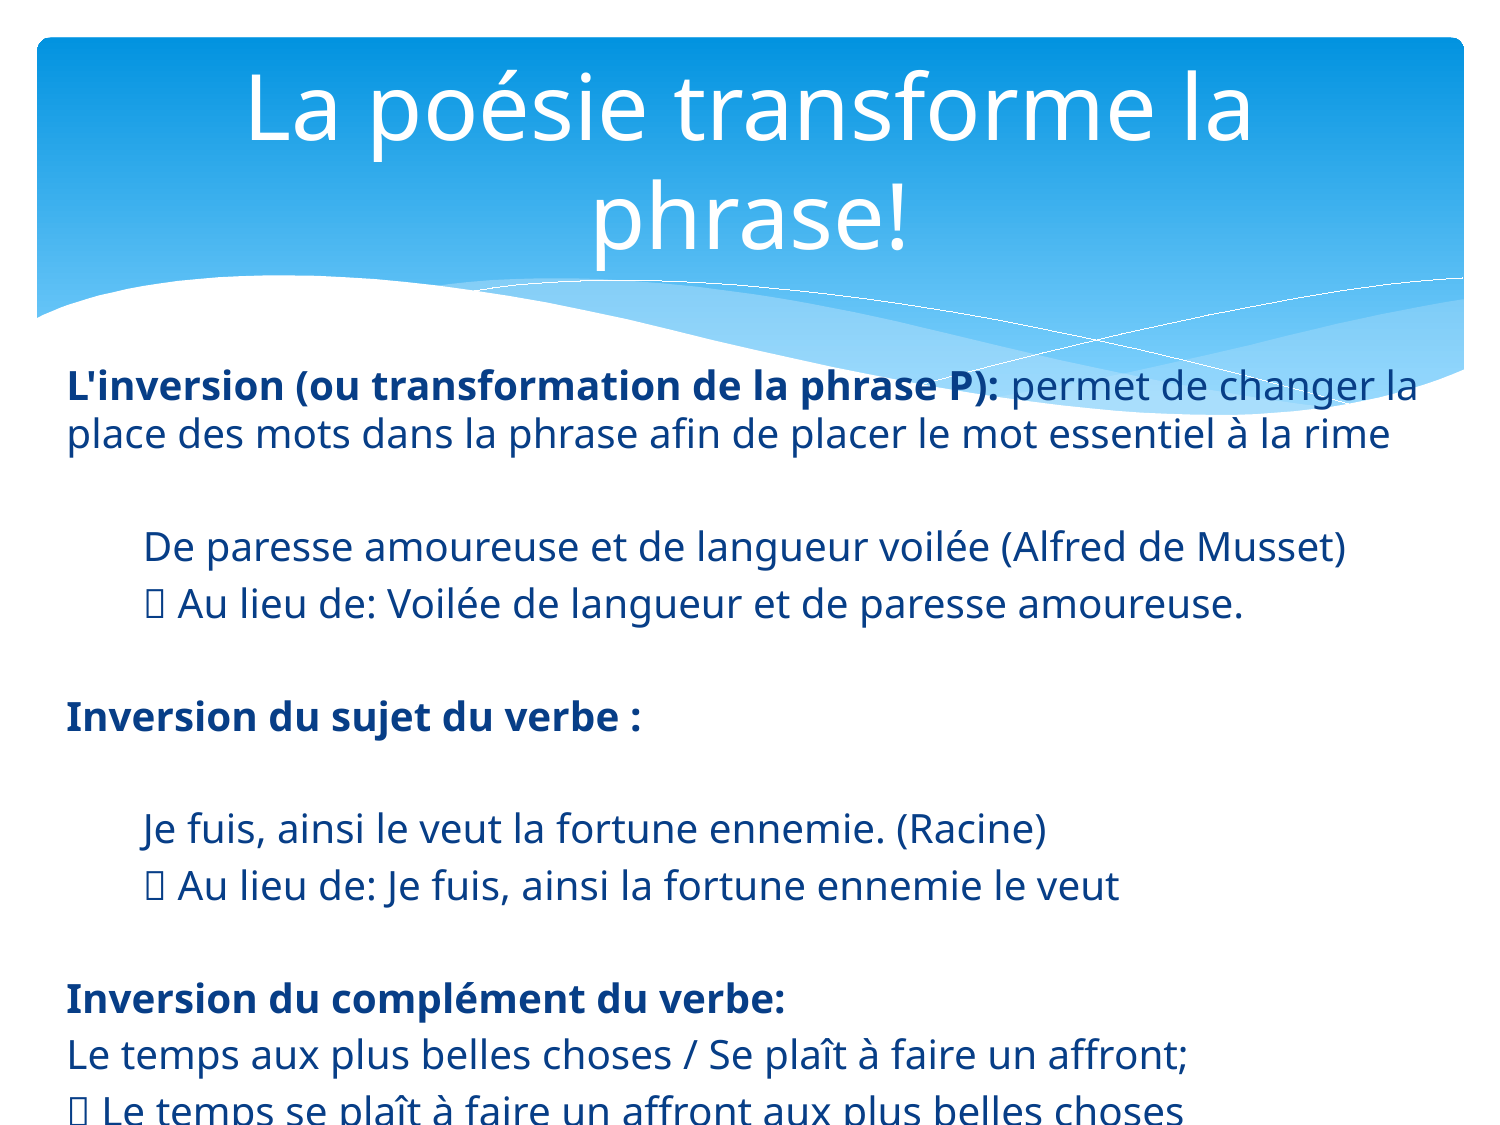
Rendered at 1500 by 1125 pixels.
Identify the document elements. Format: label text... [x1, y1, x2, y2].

list L'inversion (ou transformation de la phrase P): permet de changer la place des mots dans la phrase afin de placer le mot essentiel à la rime De paresse amoureuse et de langueur voilée (Alfred de Musset)  Au lieu de: Voilée de langueur et de paresse amoureuse. Inversion du sujet du verbe : Je fuis, ainsi le veut la fortune ennemie. (Racine)  Au lieu de: Je fuis, ainsi la fortune ennemie le veut Inversion du complément du verbe: Le temps aux plus belles choses / Se plaît à faire un affront;  Le temps se plaît à faire un affront aux plus belles choses [51, 352, 1468, 1125]
title La poésie transforme la phrase! [75, 55, 1425, 261]
